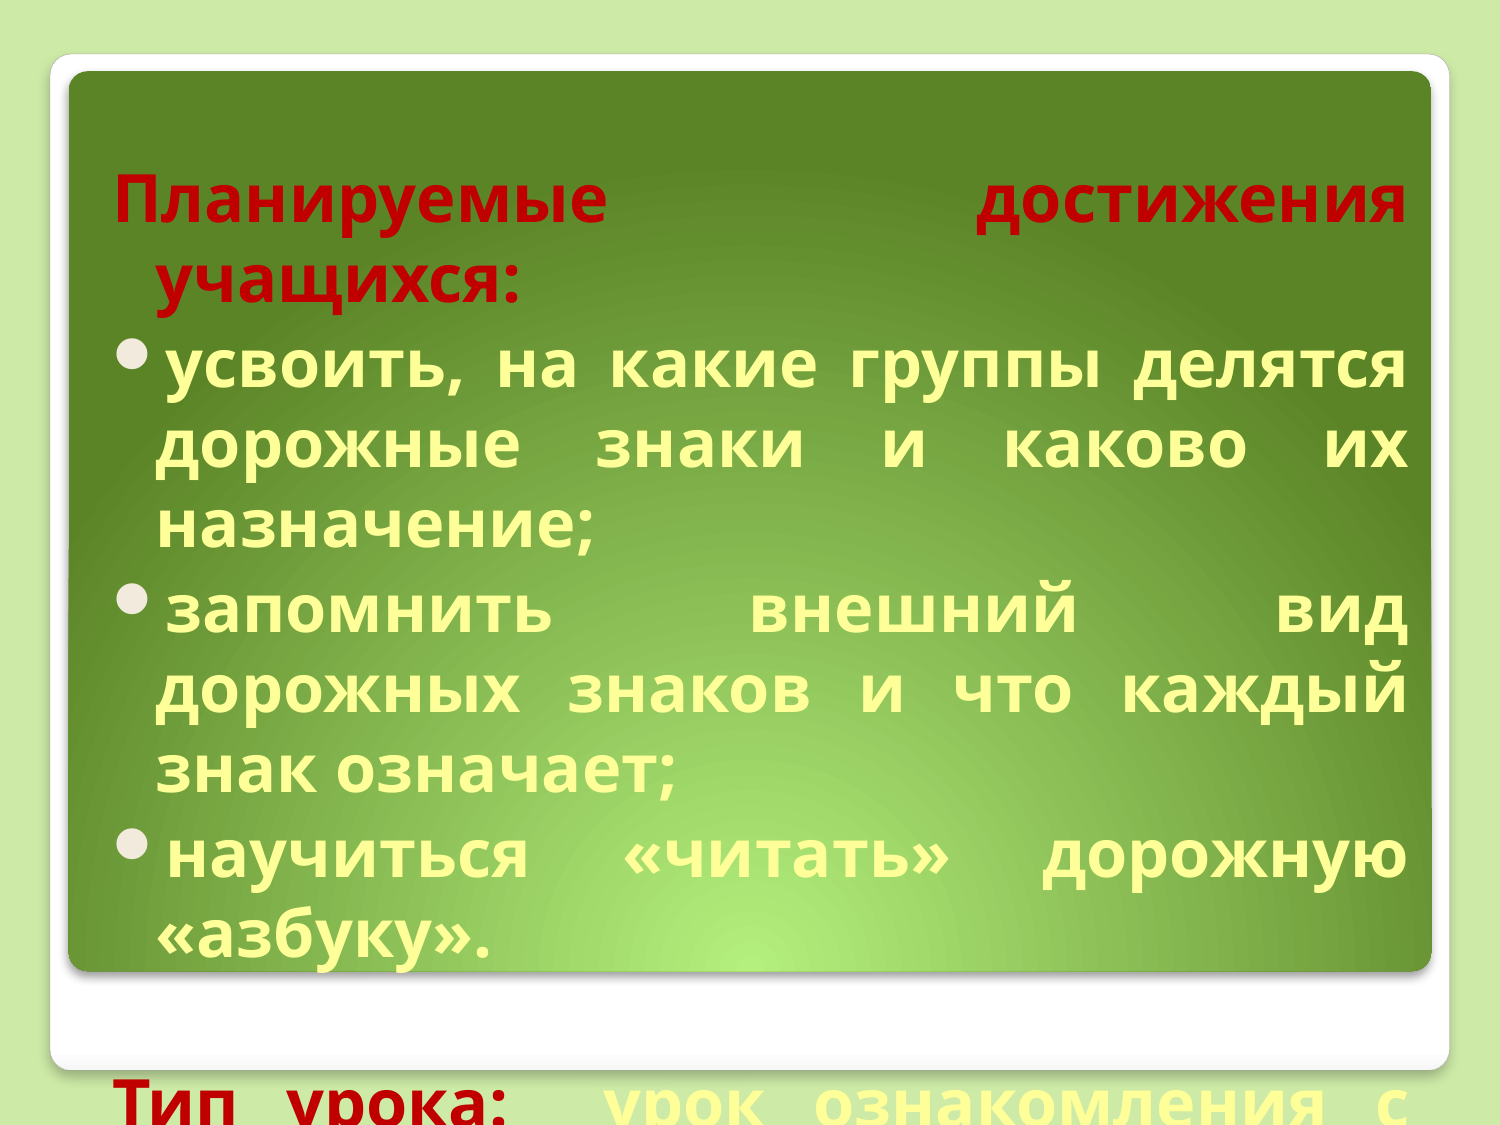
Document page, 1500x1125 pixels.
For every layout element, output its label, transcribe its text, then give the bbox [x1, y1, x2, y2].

list Планируемые достижения учащихся: усвоить, на какие группы делятся дорожные знаки и каково их назначение; запомнить внешний вид дорожных знаков и что каждый знак означает; научиться «читать» дорожную «азбуку». Тип урока: урок ознакомления с новым материалом. [82, 140, 1425, 828]
